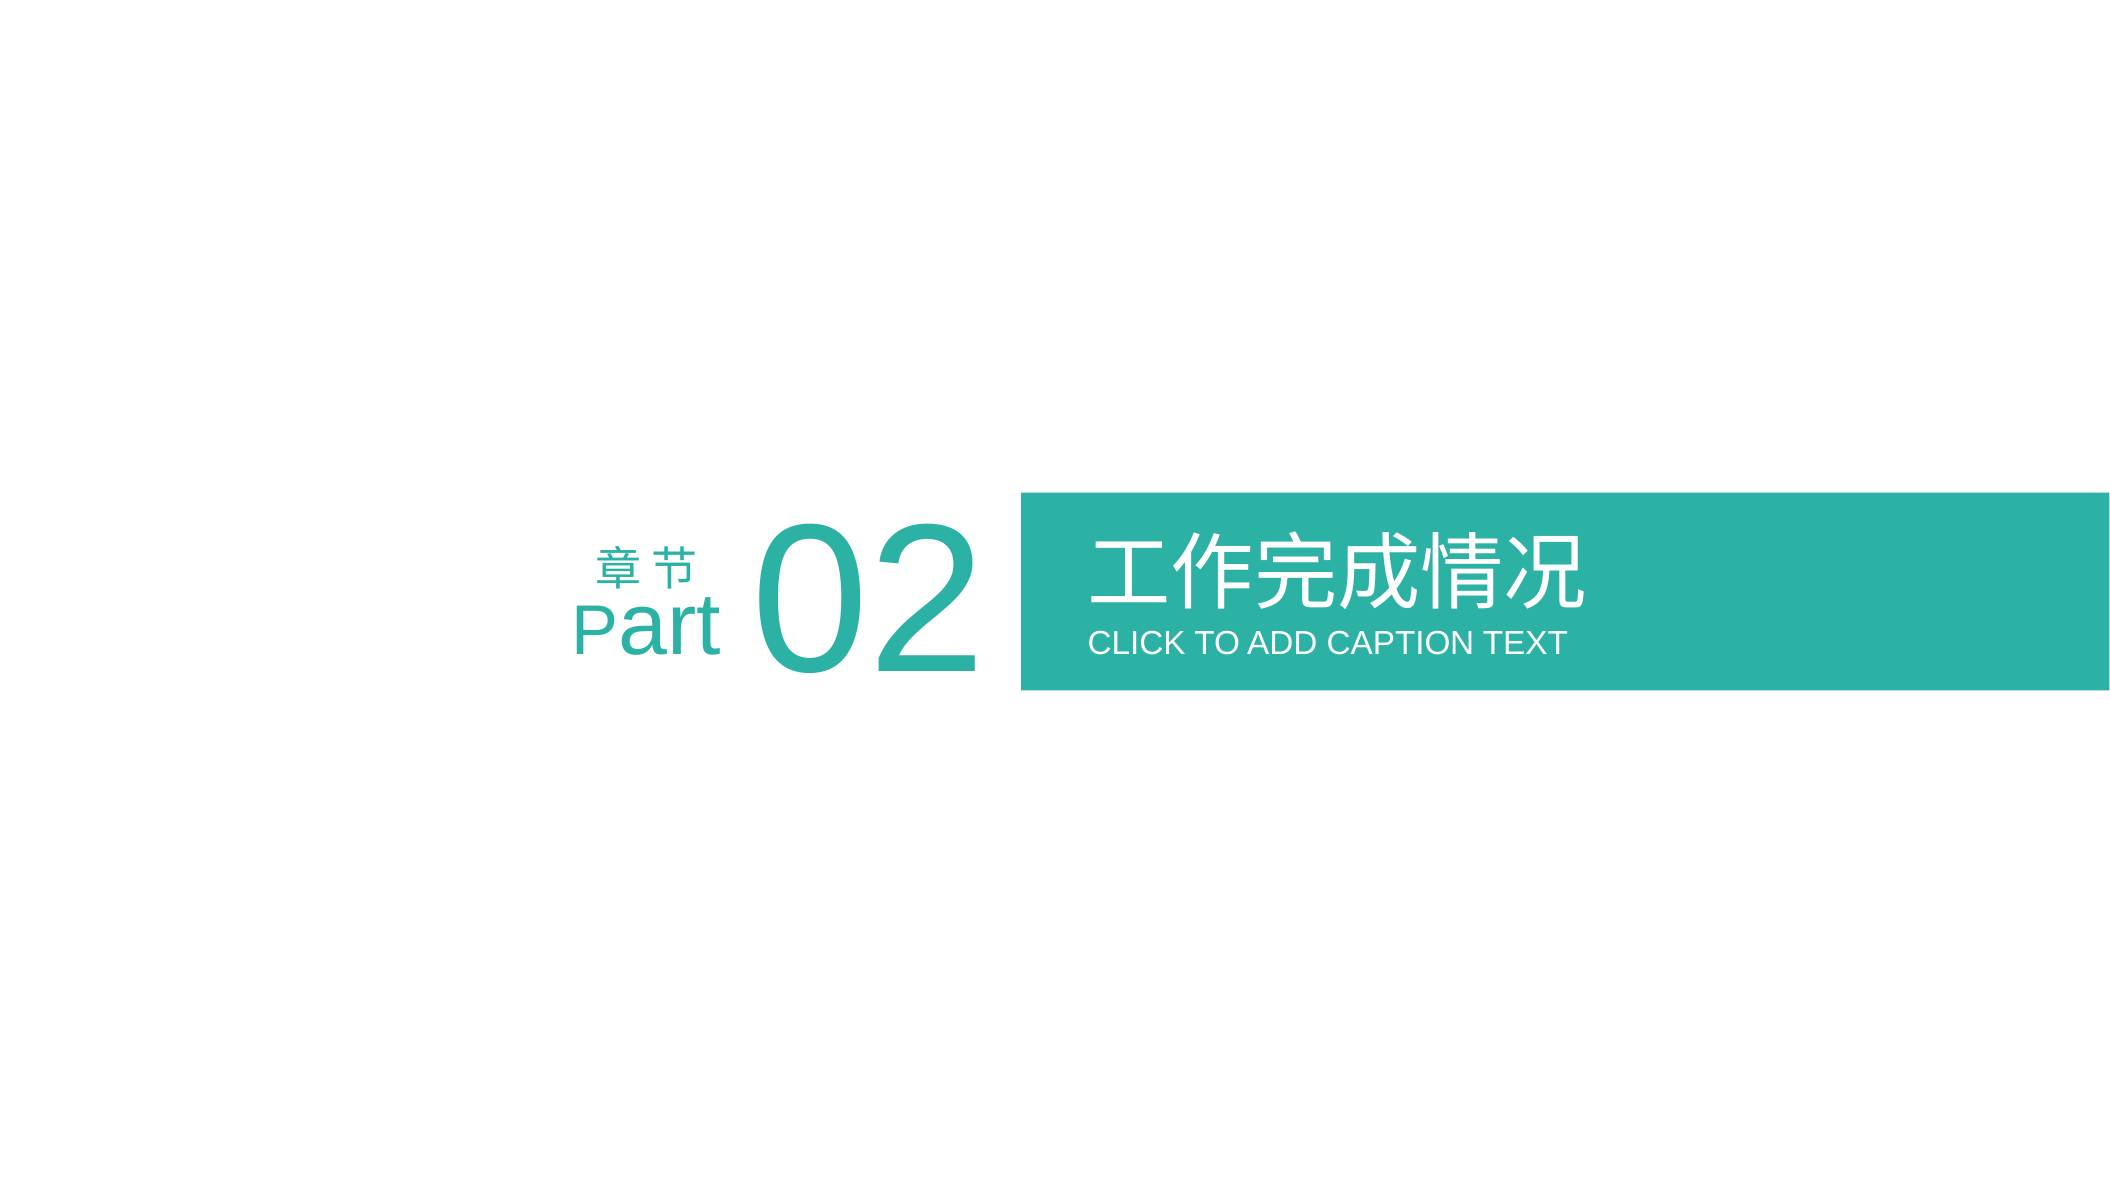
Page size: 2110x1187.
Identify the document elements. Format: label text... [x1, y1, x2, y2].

text_box 工作完成情况 [1087, 530, 1787, 621]
text_box 02 [751, 460, 986, 714]
text_box 章 节 [595, 539, 698, 595]
text_box Part [571, 566, 722, 673]
text_box CLICK TO ADD CAPTION TEXT [1087, 625, 1787, 662]
text_box [1021, 492, 2110, 691]
